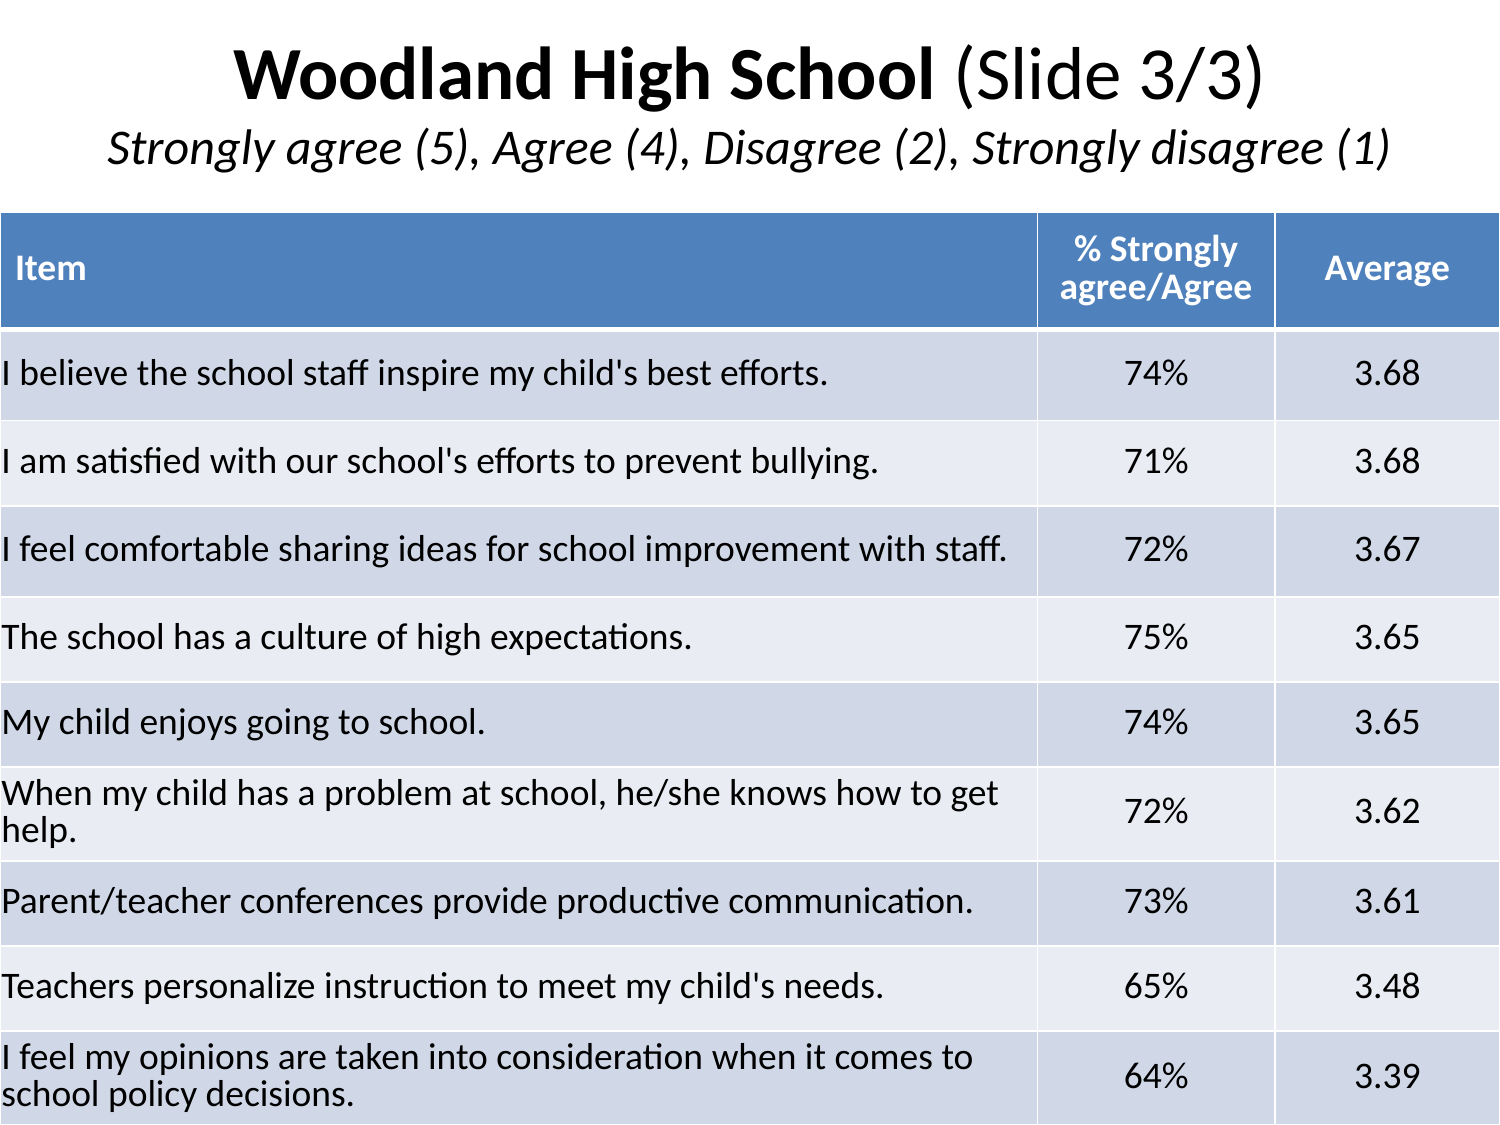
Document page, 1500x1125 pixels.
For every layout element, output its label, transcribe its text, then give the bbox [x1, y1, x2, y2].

table_cell 3.68 [1276, 421, 1499, 505]
table_cell 75% [1038, 598, 1274, 681]
table_cell 72% [1038, 507, 1274, 596]
table_cell 3.67 [1276, 507, 1499, 596]
table_cell When my child has a problem at school, he/she knows how to get help. [1, 768, 1037, 860]
table_cell 65% [1038, 947, 1274, 1030]
table_cell 3.62 [1276, 768, 1499, 860]
table_header % Strongly agree/Agree [1038, 213, 1274, 327]
table_cell 72% [1038, 768, 1274, 860]
title Woodland High School (Slide 3/3) Strongly agree (5), Agree (4), Disagree (2), Strongly disagree (1) [0, 0, 1500, 200]
table_header Average [1276, 213, 1499, 327]
table_cell Teachers personalize instruction to meet my child's needs. [1, 947, 1037, 1030]
table_cell 3.65 [1276, 683, 1499, 766]
table_cell 3.48 [1276, 947, 1499, 1030]
table_cell 3.68 [1276, 332, 1499, 420]
table_cell Parent/teacher conferences provide productive communication. [1, 862, 1037, 945]
table_cell I feel comfortable sharing ideas for school improvement with staff. [1, 507, 1037, 596]
table_cell 74% [1038, 683, 1274, 766]
table_cell I believe the school staff inspire my child's best efforts. [1, 332, 1037, 420]
table_cell I am satisfied with our school's efforts to prevent bullying. [1, 421, 1037, 505]
table_cell 64% [1038, 1032, 1274, 1124]
table_header Item [1, 213, 1037, 327]
table_cell My child enjoys going to school. [1, 683, 1037, 766]
table_cell 73% [1038, 862, 1274, 945]
table_cell 74% [1038, 332, 1274, 420]
table_cell 71% [1038, 421, 1274, 505]
table_cell 3.39 [1276, 1032, 1499, 1124]
table_cell 3.61 [1276, 862, 1499, 945]
table_cell The school has a culture of high expectations. [1, 598, 1037, 681]
table_cell I feel my opinions are taken into consideration when it comes to school policy decisions. [1, 1032, 1037, 1124]
table_cell 3.65 [1276, 598, 1499, 681]
